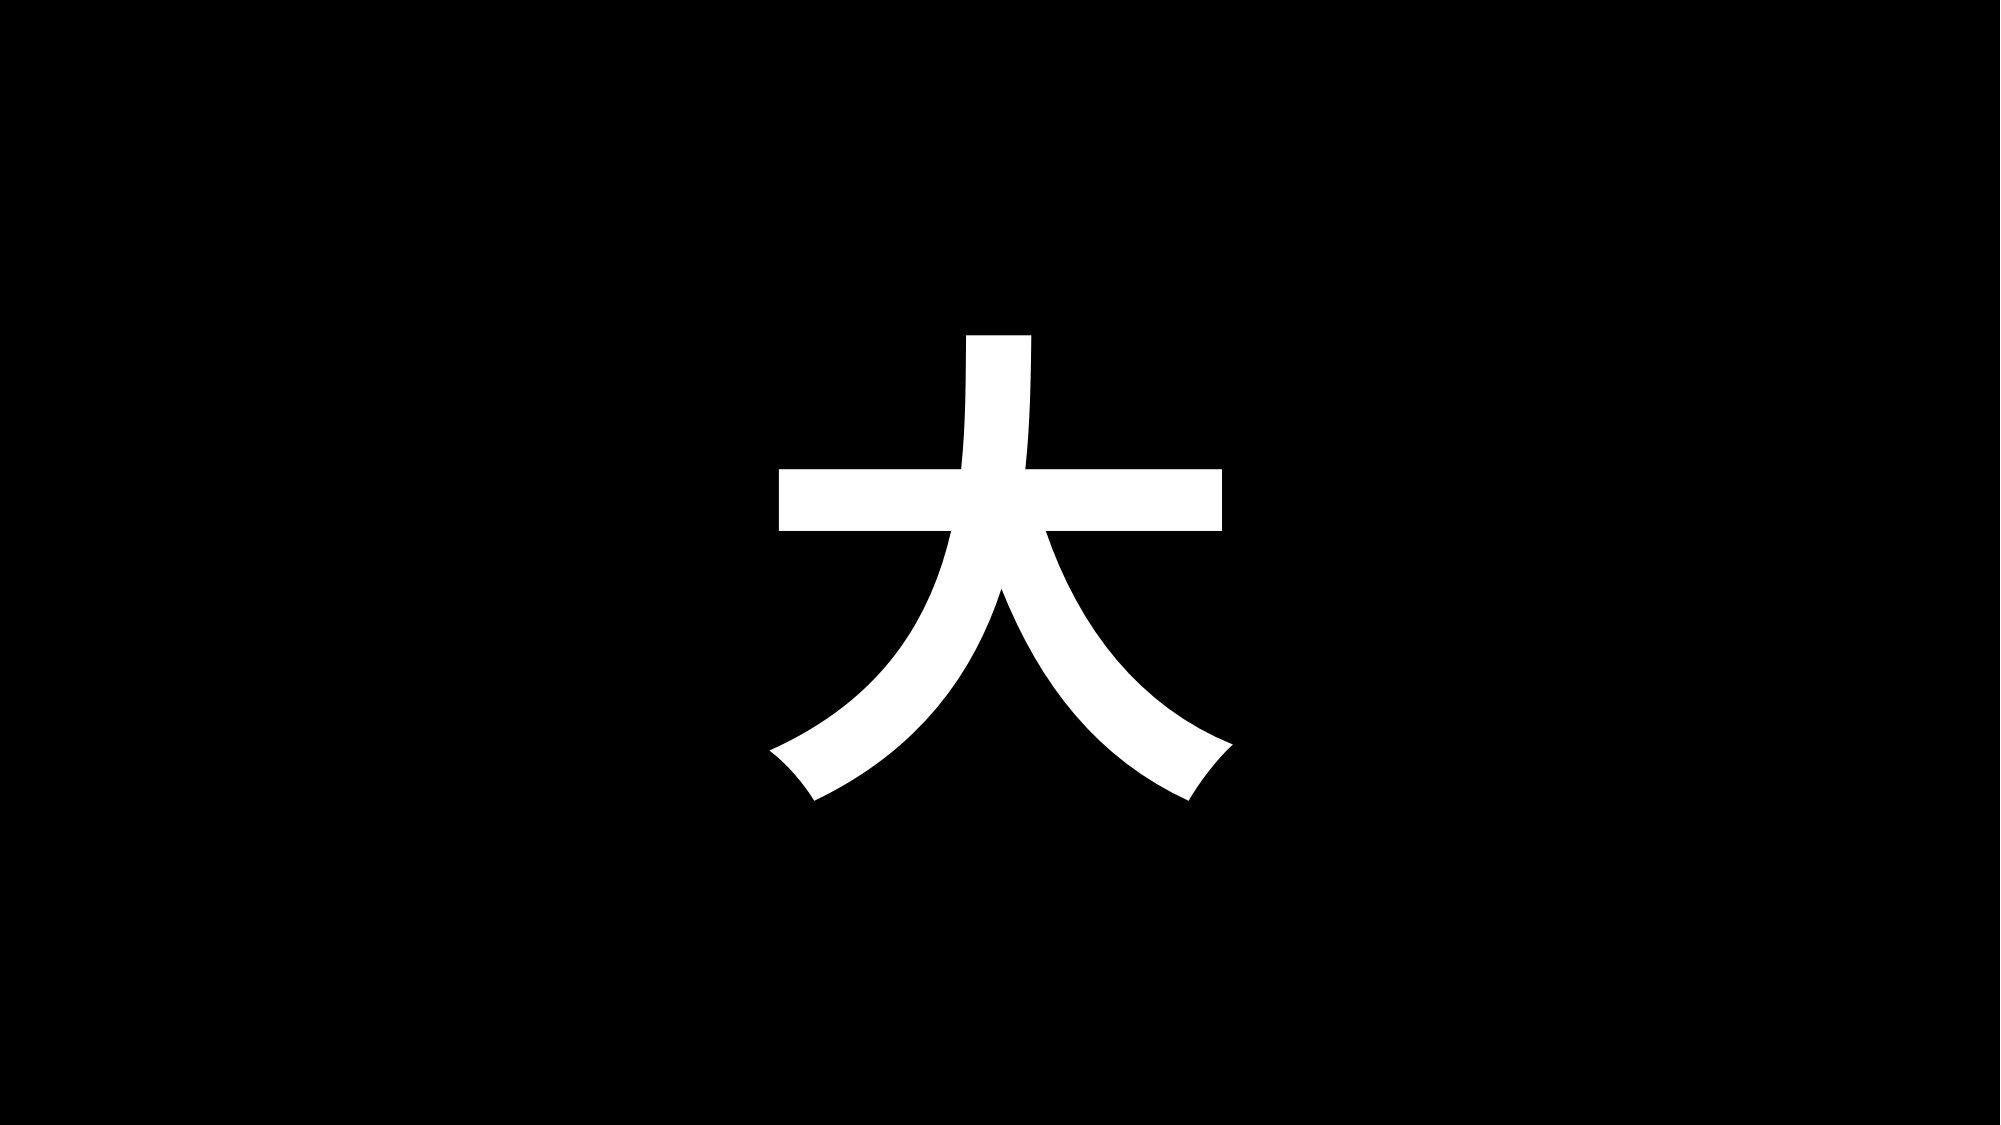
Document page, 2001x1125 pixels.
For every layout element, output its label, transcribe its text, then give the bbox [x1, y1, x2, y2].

text_box 大 [724, 253, 1276, 866]
